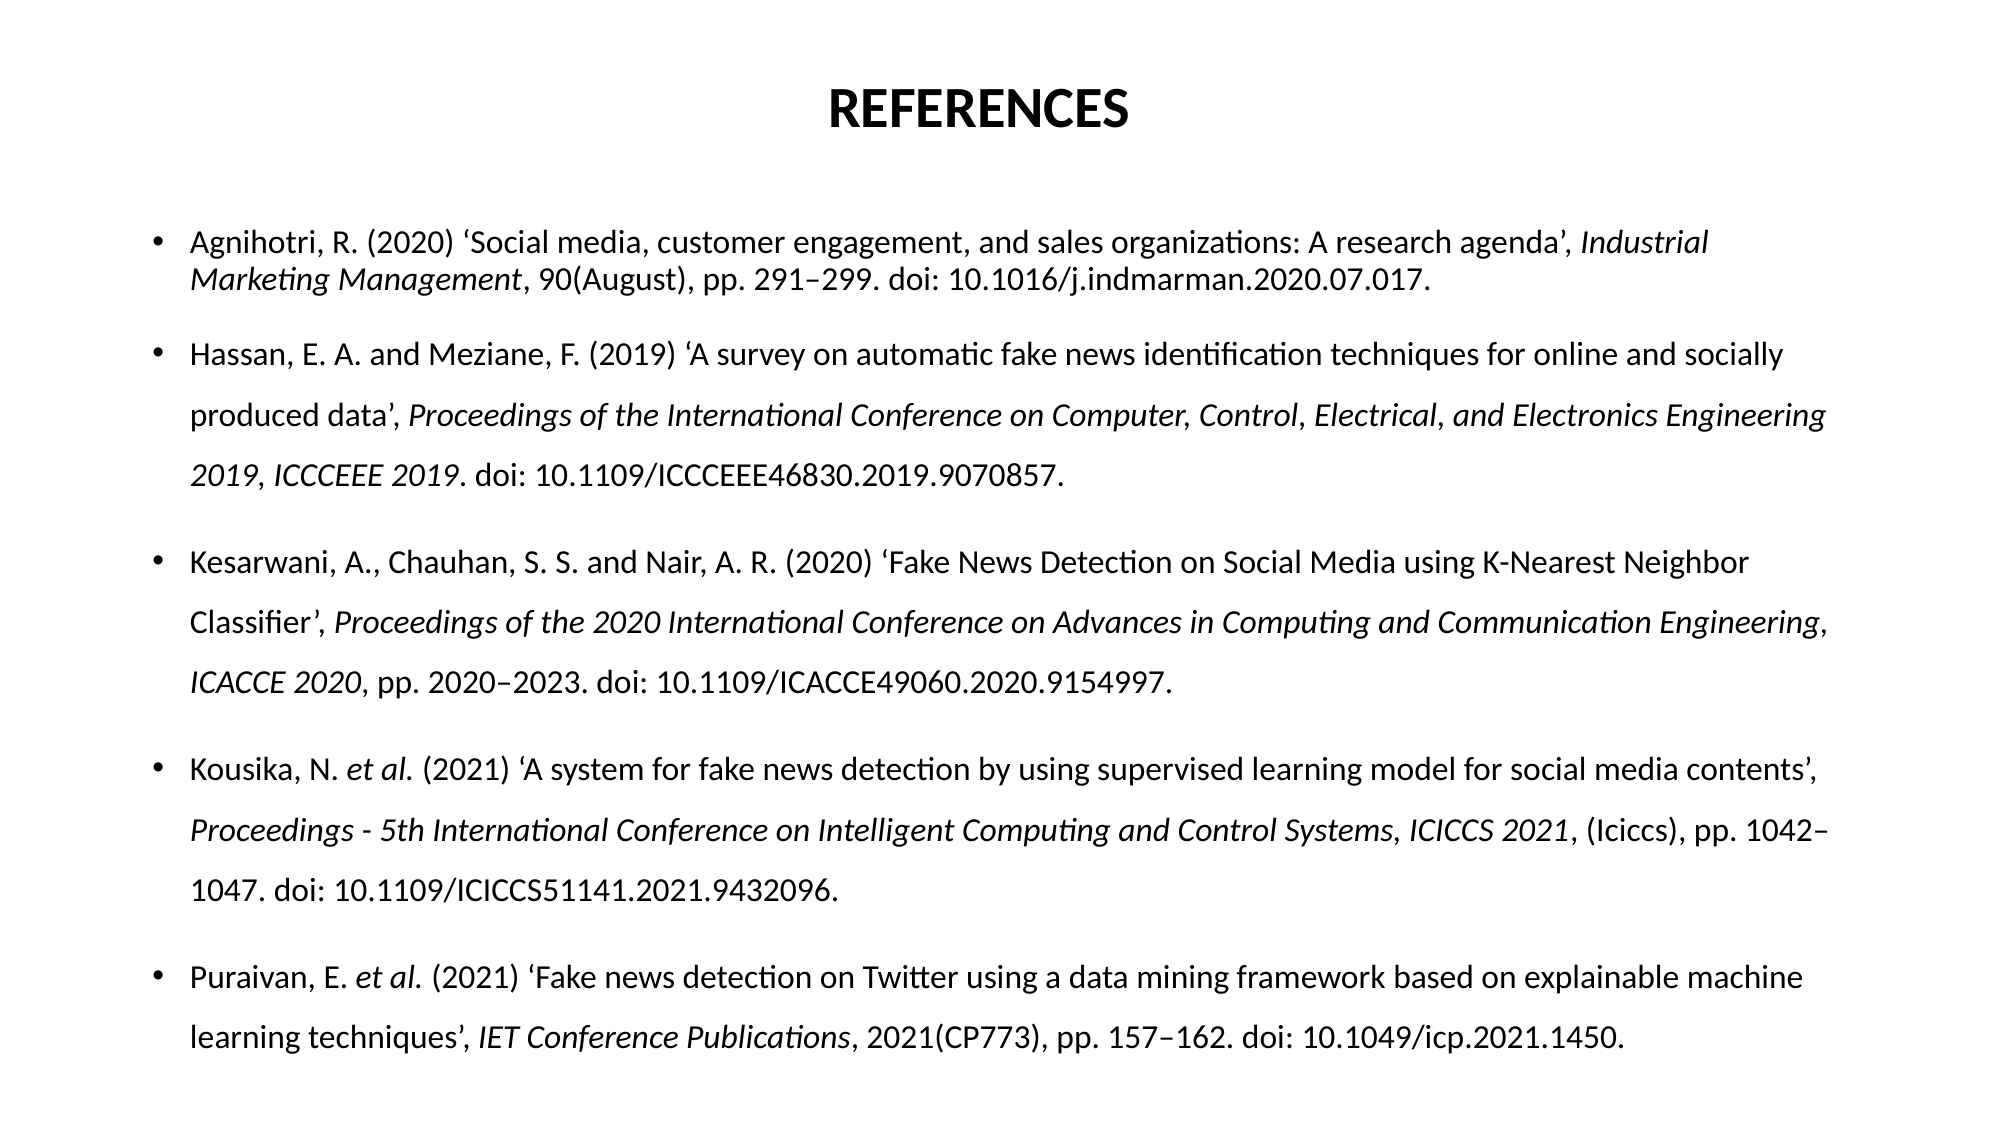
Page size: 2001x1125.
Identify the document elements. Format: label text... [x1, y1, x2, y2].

list Agnihotri, R. (2020) ‘Social media, customer engagement, and sales organizations: A research agenda’, Industrial Marketing Management, 90(August), pp. 291–299. doi: 10.1016/j.indmarman.2020.07.017. Hassan, E. A. and Meziane, F. (2019) ‘A survey on automatic fake news identification techniques for online and socially produced data’, Proceedings of the International Conference on Computer, Control, Electrical, and Electronics Engineering 2019, ICCCEEE 2019. doi: 10.1109/ICCCEEE46830.2019.9070857. Kesarwani, A., Chauhan, S. S. and Nair, A. R. (2020) ‘Fake News Detection on Social Media using K-Nearest Neighbor Classifier’, Proceedings of the 2020 International Conference on Advances in Computing and Communication Engineering, ICACCE 2020, pp. 2020–2023. doi: 10.1109/ICACCE49060.2020.9154997. Kousika, N. et al. (2021) ‘A system for fake news detection by using supervised learning model for social media contents’, Proceedings - 5th International Conference on Intelligent Computing and Control Systems, ICICCS 2021, (Iciccs), pp. 1042–1047. doi: 10.1109/ICICCS51141.2021.9432096. Puraivan, E. et al. (2021) ‘Fake news detection on Twitter using a data mining framework based on explainable machine learning techniques’, IET Conference Publications, 2021(CP773), pp. 157–162. doi: 10.1049/icp.2021.1450. [137, 217, 1863, 1066]
title REFERENCES [116, 0, 1842, 218]
